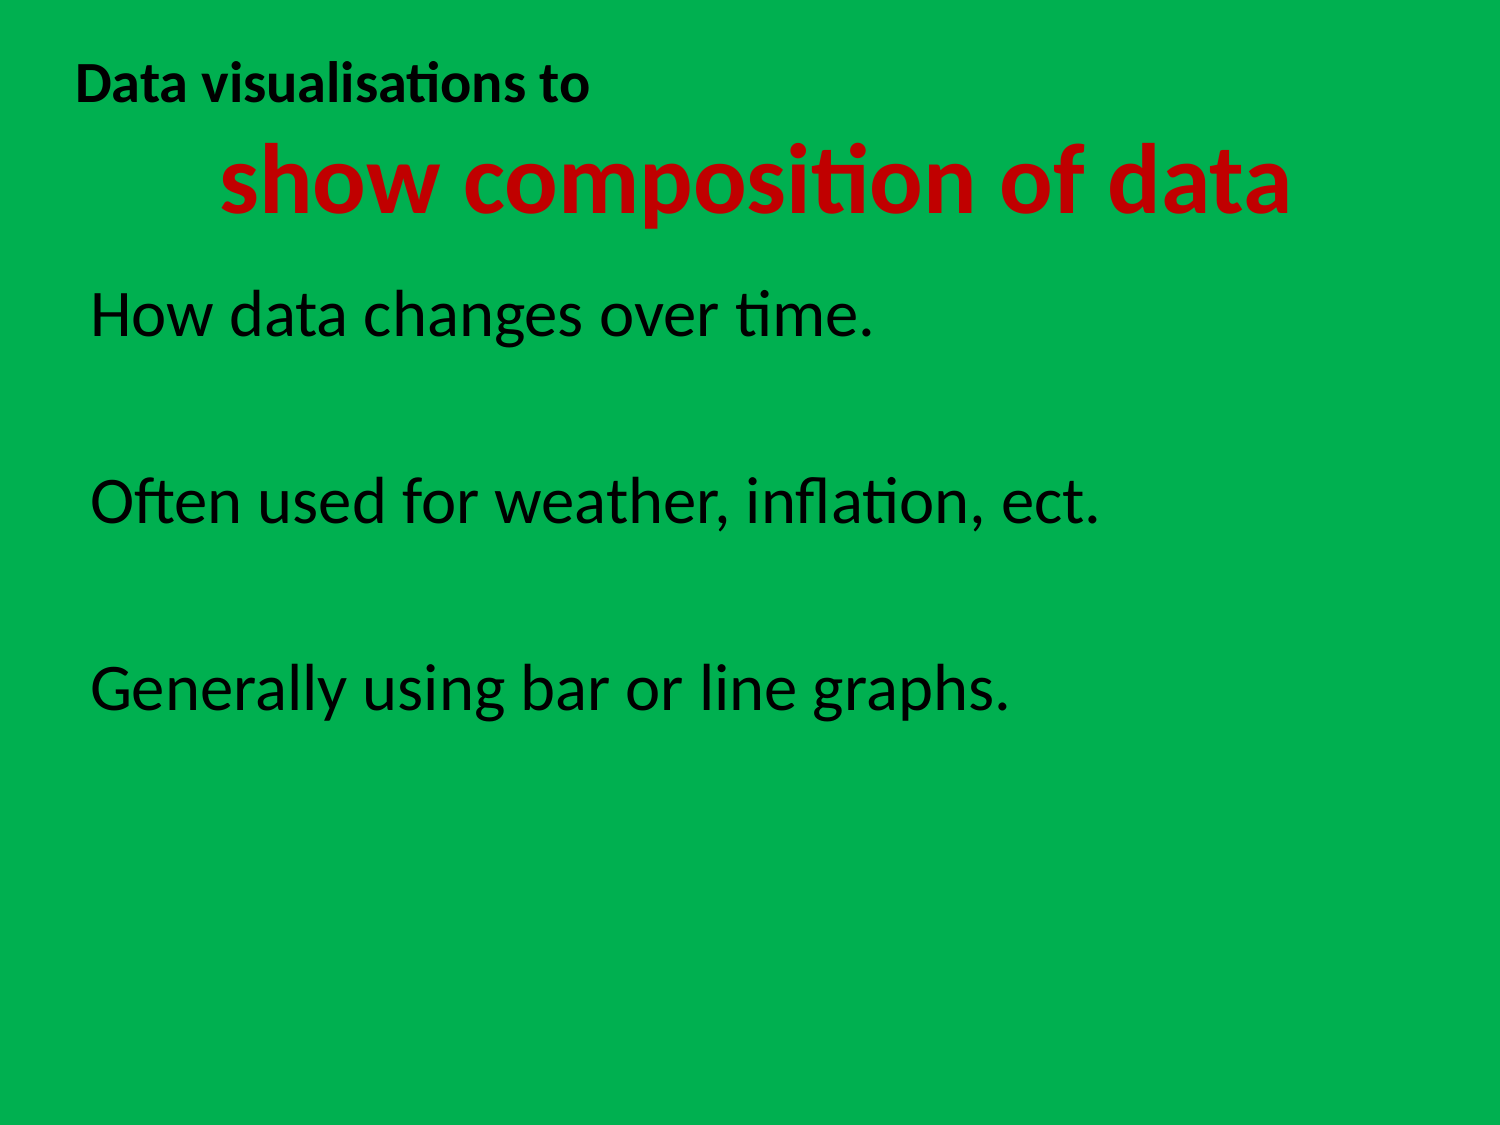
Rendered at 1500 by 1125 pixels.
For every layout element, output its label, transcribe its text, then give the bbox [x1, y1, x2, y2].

title Data visualisations to show composition of data [0, 45, 1500, 233]
list How data changes over time. Often used for weather, inflation, ect. Generally using bar or line graphs. [75, 262, 1425, 1005]
